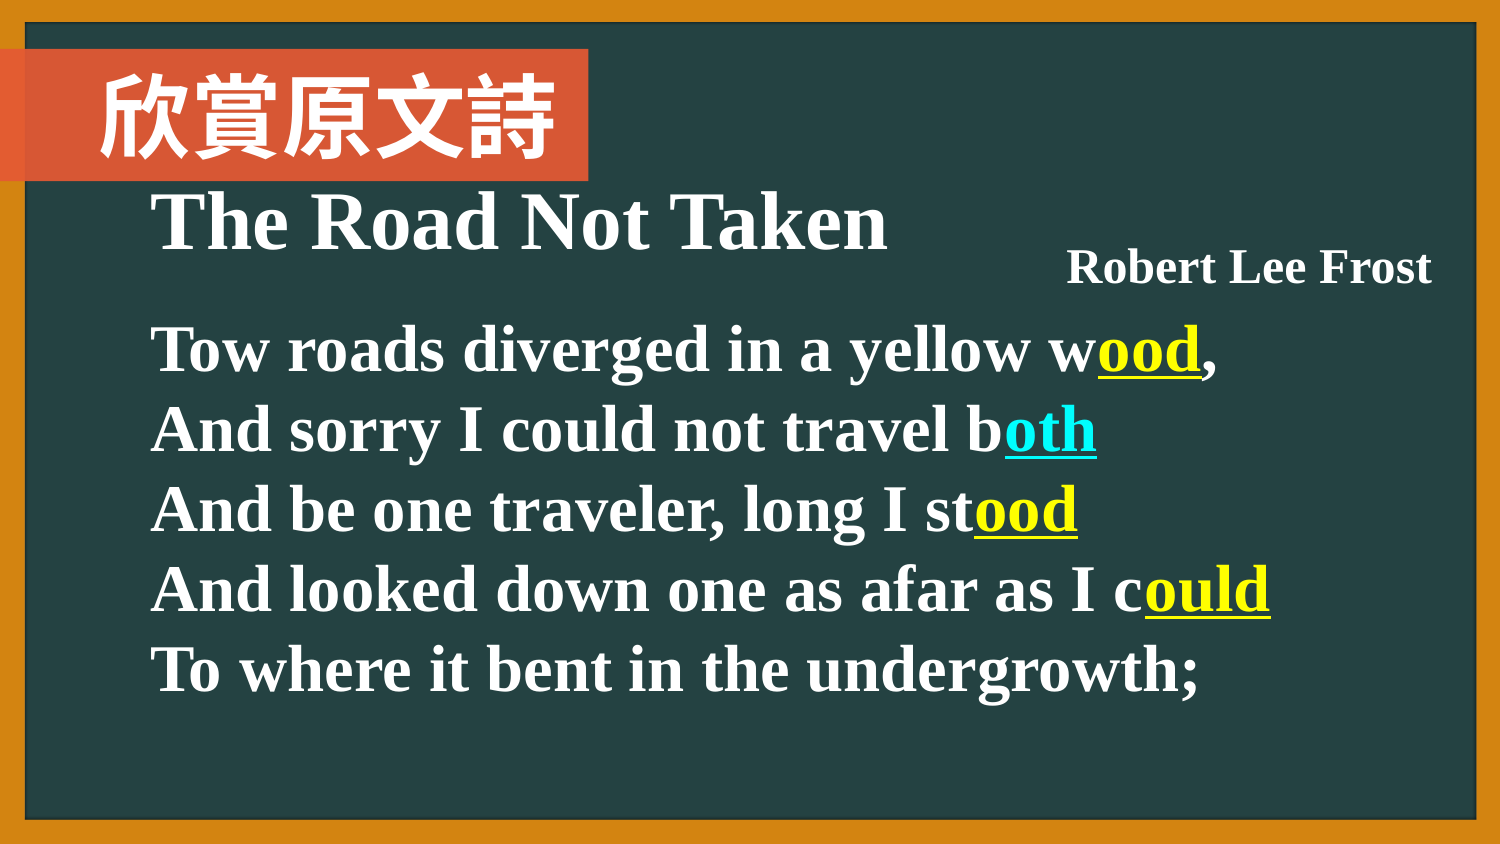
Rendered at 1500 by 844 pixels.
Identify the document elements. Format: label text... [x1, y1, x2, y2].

text_box Tow roads diverged in a yellow wood, And sorry I could not travel both And be one traveler, long I stood And looked down one as afar as I could To where it bent in the undergrowth; [135, 297, 1484, 713]
text_box The Road Not Taken [136, 159, 933, 274]
text_box 欣賞原文詩 [0, 48, 589, 182]
picture [0, 0, 1500, 844]
text_box Robert Lee Frost [1001, 226, 1448, 302]
